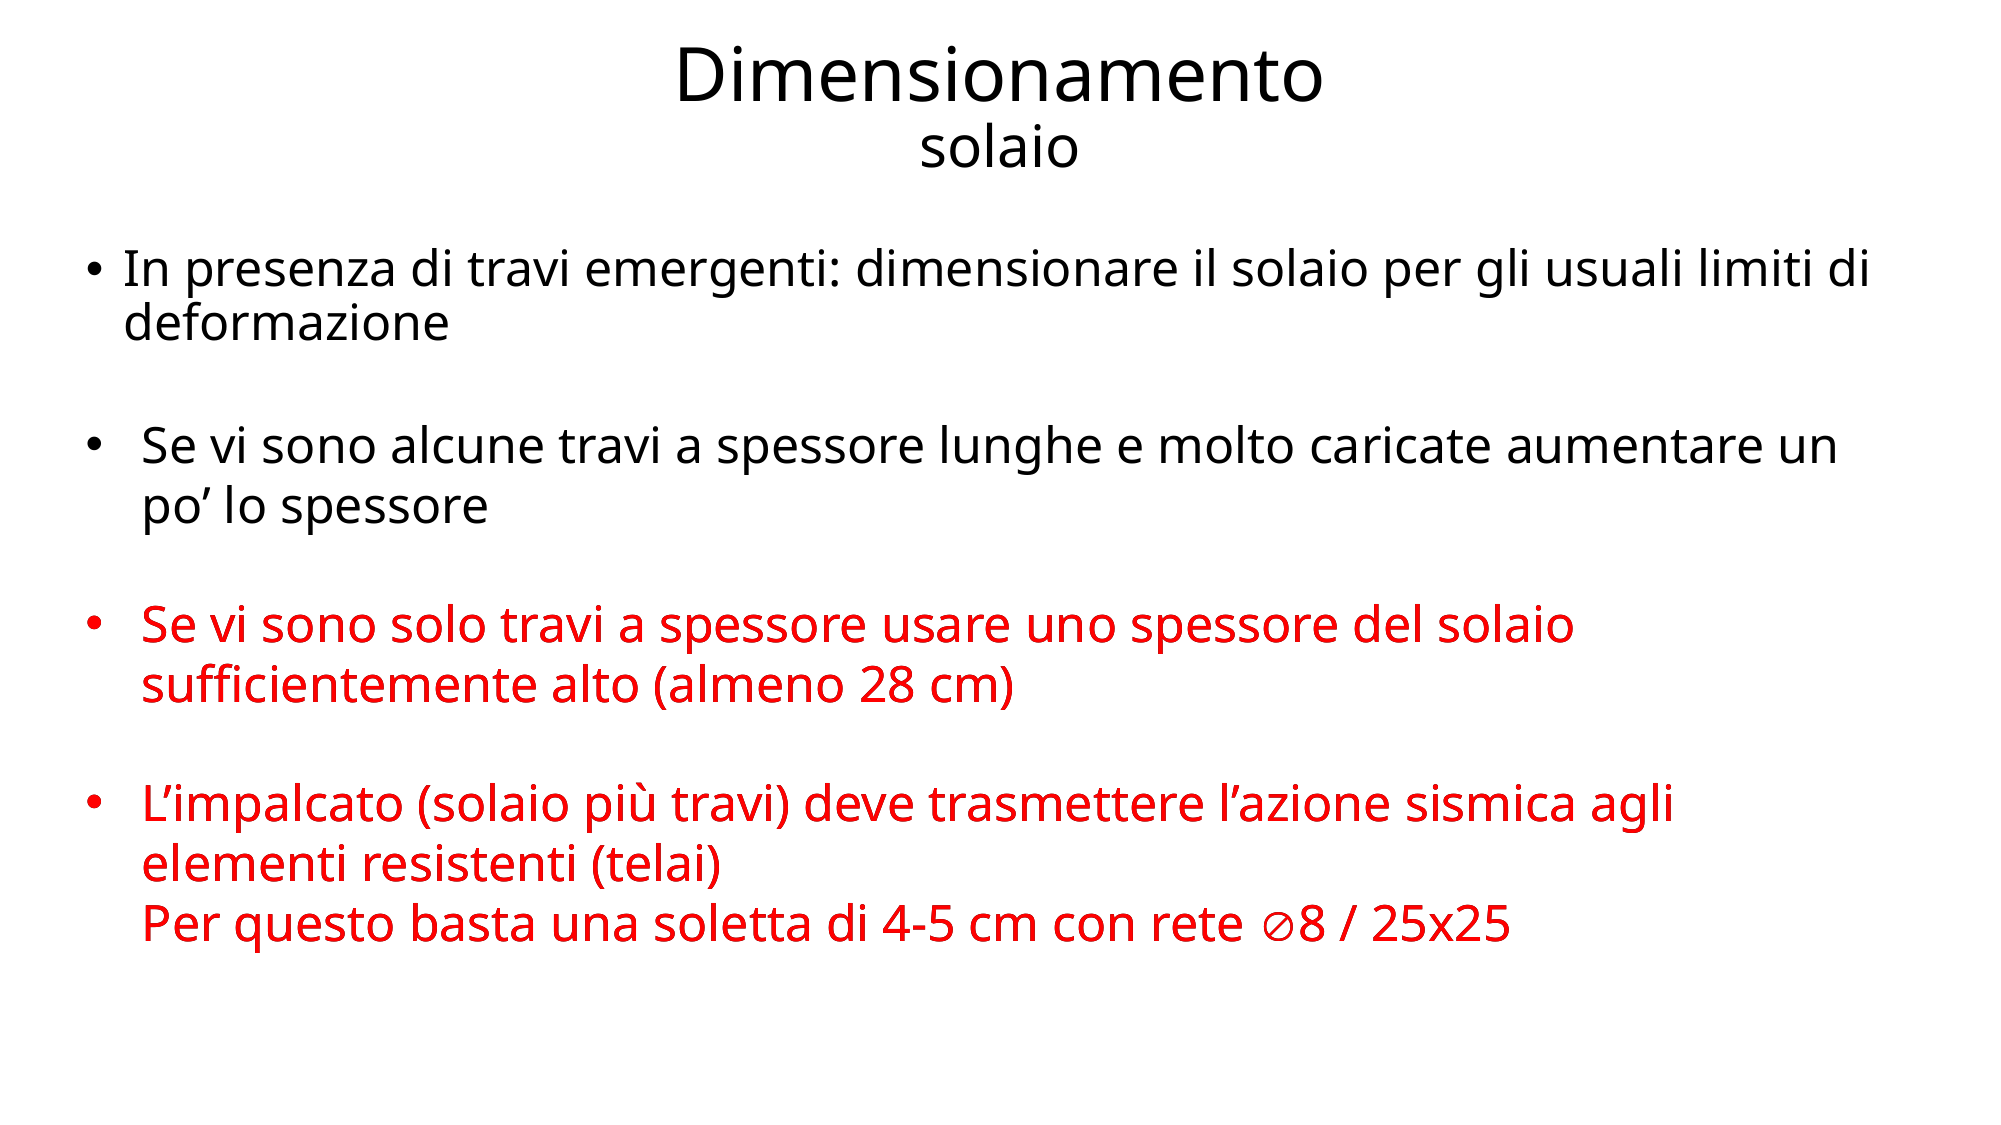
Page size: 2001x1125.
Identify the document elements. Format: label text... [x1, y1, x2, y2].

list In presenza di travi emergenti: dimensionare il solaio per gli usuali limiti di deformazione [70, 236, 1902, 363]
title Dimensionamento solaio [137, 0, 1863, 218]
text_box L’impalcato (solaio più travi) deve trasmettere l’azione sismica agli elementi resistenti (telai) Per questo basta una soletta di 4-5 cm con rete 8 / 25x25 [70, 763, 1902, 973]
text_box Se vi sono alcune travi a spessore lunghe e molto caricate aumentare un po’ lo spessore [70, 405, 1902, 542]
text_box Se vi sono solo travi a spessore usare uno spessore del solaio sufficientemente alto (almeno 28 cm) [70, 584, 1902, 721]
